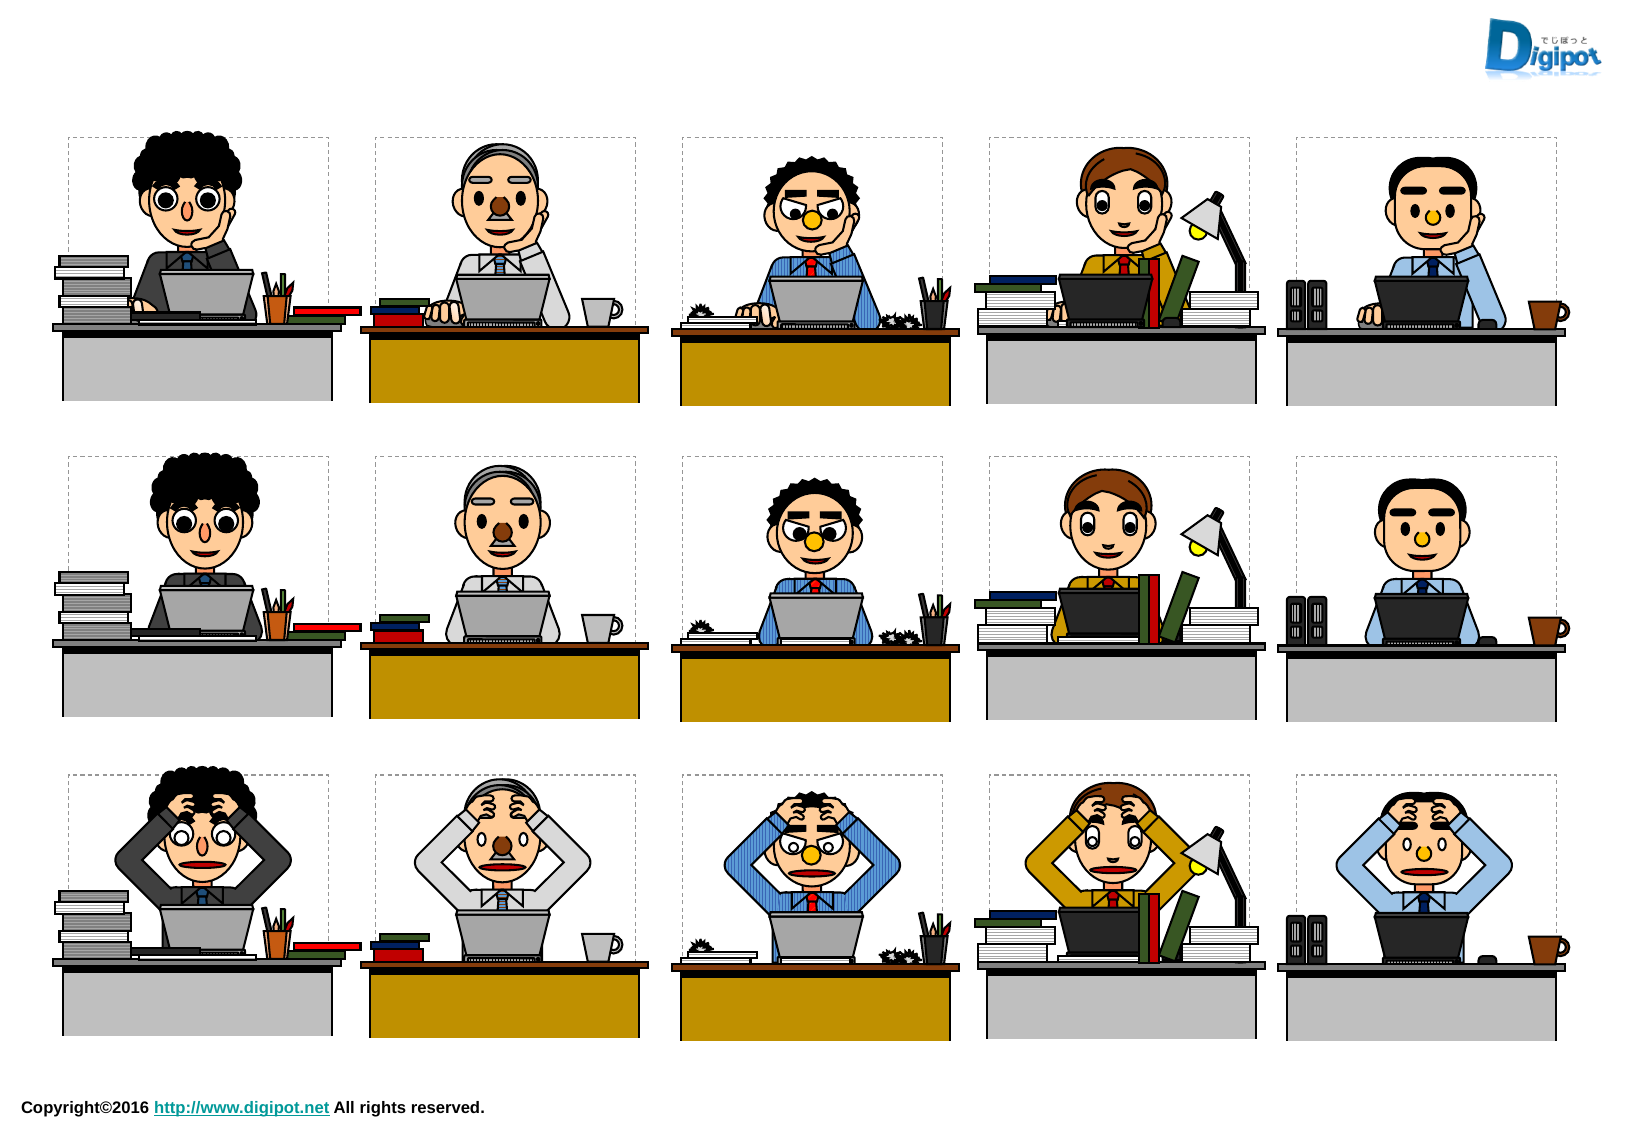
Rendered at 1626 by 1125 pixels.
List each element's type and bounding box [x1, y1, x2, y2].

text_box [974, 147, 1266, 404]
text_box [671, 792, 960, 1041]
text_box [974, 782, 1266, 1040]
text_box [53, 766, 361, 1036]
text_box [360, 779, 649, 1039]
text_box [1277, 479, 1570, 723]
text_box [671, 478, 960, 722]
text_box [360, 144, 649, 404]
text_box [1277, 157, 1570, 406]
text_box [53, 453, 361, 717]
text_box [671, 156, 960, 406]
text_box [1277, 792, 1570, 1042]
picture [1485, 18, 1602, 82]
text_box [53, 131, 361, 401]
text_box [360, 465, 649, 720]
text_box [974, 469, 1266, 721]
